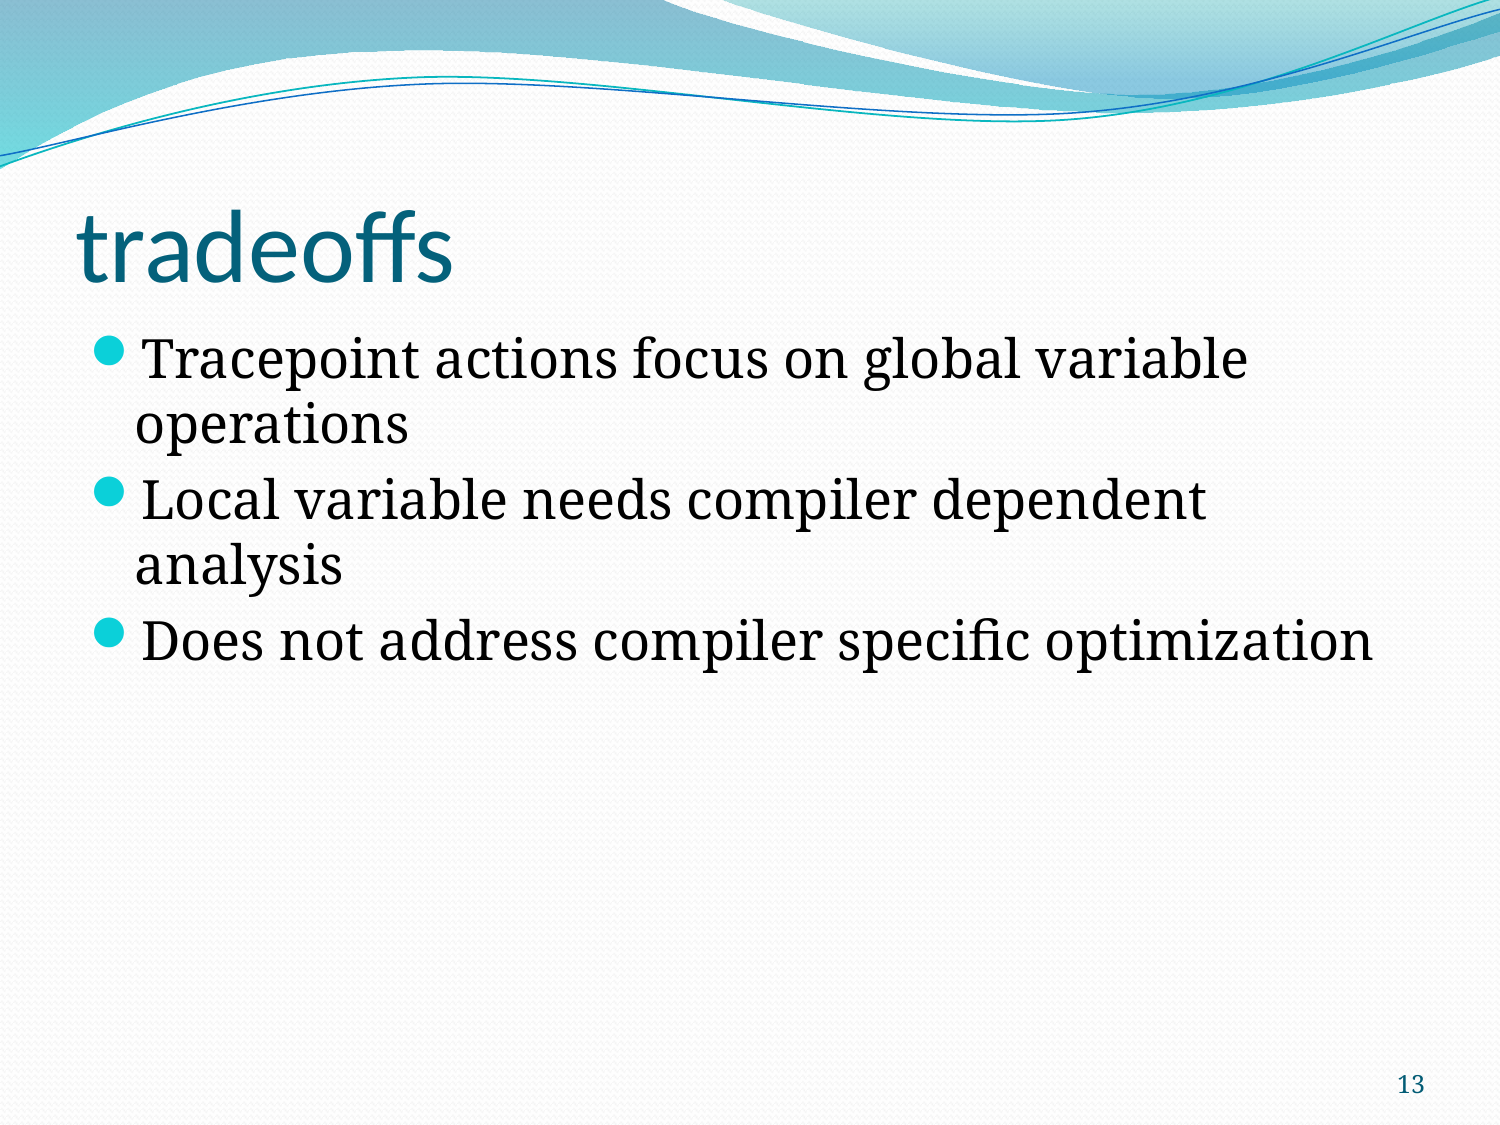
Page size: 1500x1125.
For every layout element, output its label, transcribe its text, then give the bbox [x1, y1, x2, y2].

slide_number 13 [1299, 1042, 1425, 1103]
title tradeoffs [75, 115, 1425, 303]
list Tracepoint actions focus on global variable operations Local variable needs compiler dependent analysis Does not address compiler specific optimization [75, 317, 1425, 1038]
